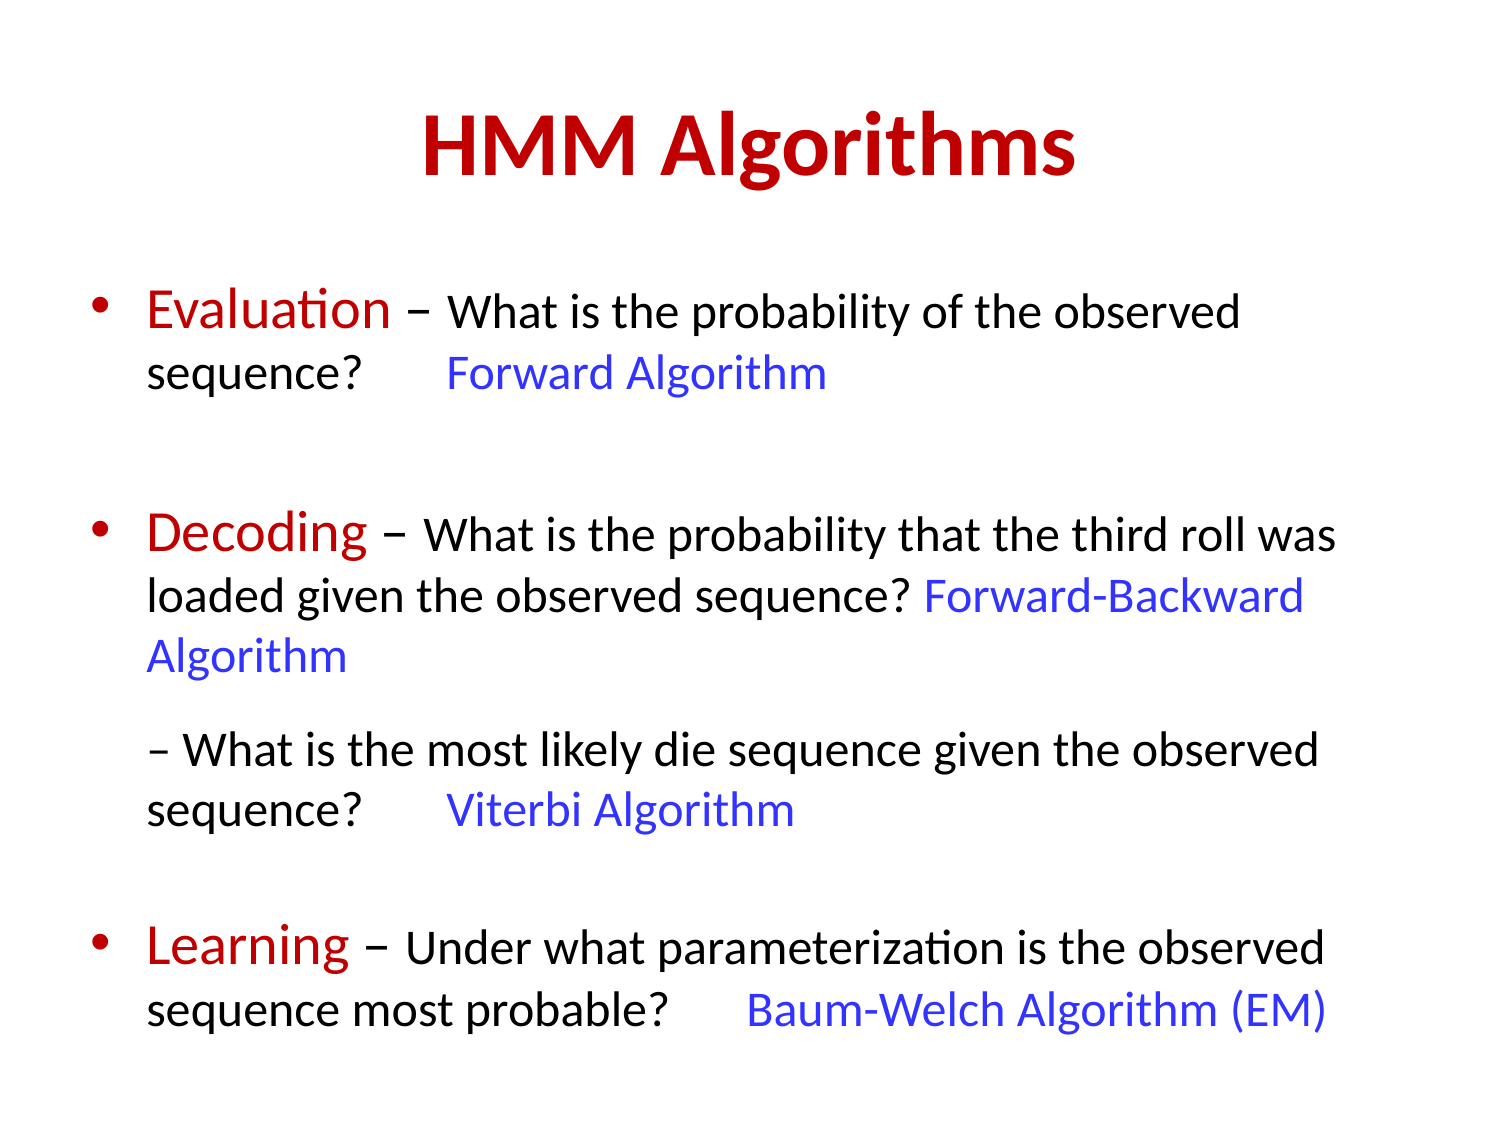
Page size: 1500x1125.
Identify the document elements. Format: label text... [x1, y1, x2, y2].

title HMM Algorithms [75, 45, 1425, 233]
list Evaluation – What is the probability of the observed sequence? Forward Algorithm Decoding – What is the probability that the third roll was loaded given the observed sequence? Forward-Backward Algorithm – What is the most likely die sequence given the observed sequence? Viterbi Algorithm Learning – Under what parameterization is the observed sequence most probable? Baum-Welch Algorithm (EM) [75, 262, 1425, 1100]
